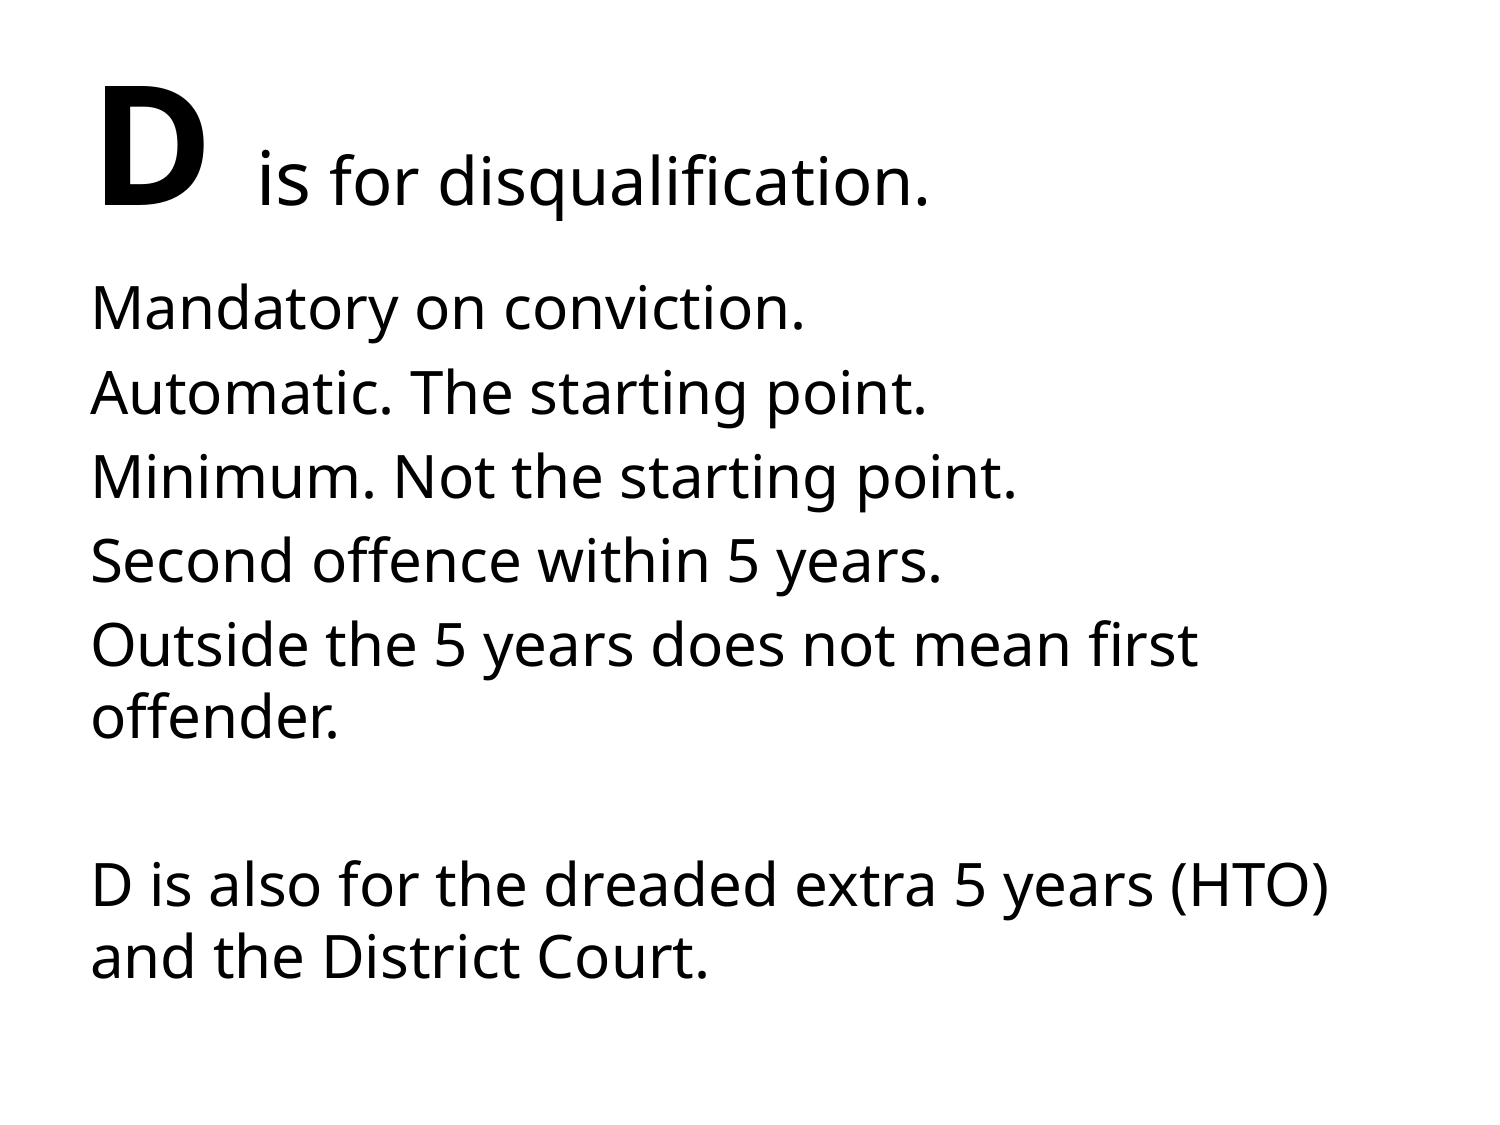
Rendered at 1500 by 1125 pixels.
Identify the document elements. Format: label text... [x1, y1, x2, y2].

title D is for disqualification. [75, 45, 1425, 233]
list Mandatory on conviction. Automatic. The starting point. Minimum. Not the starting point. Second offence within 5 years. Outside the 5 years does not mean first offender. D is also for the dreaded extra 5 years (HTO) and the District Court. [75, 262, 1425, 1005]
